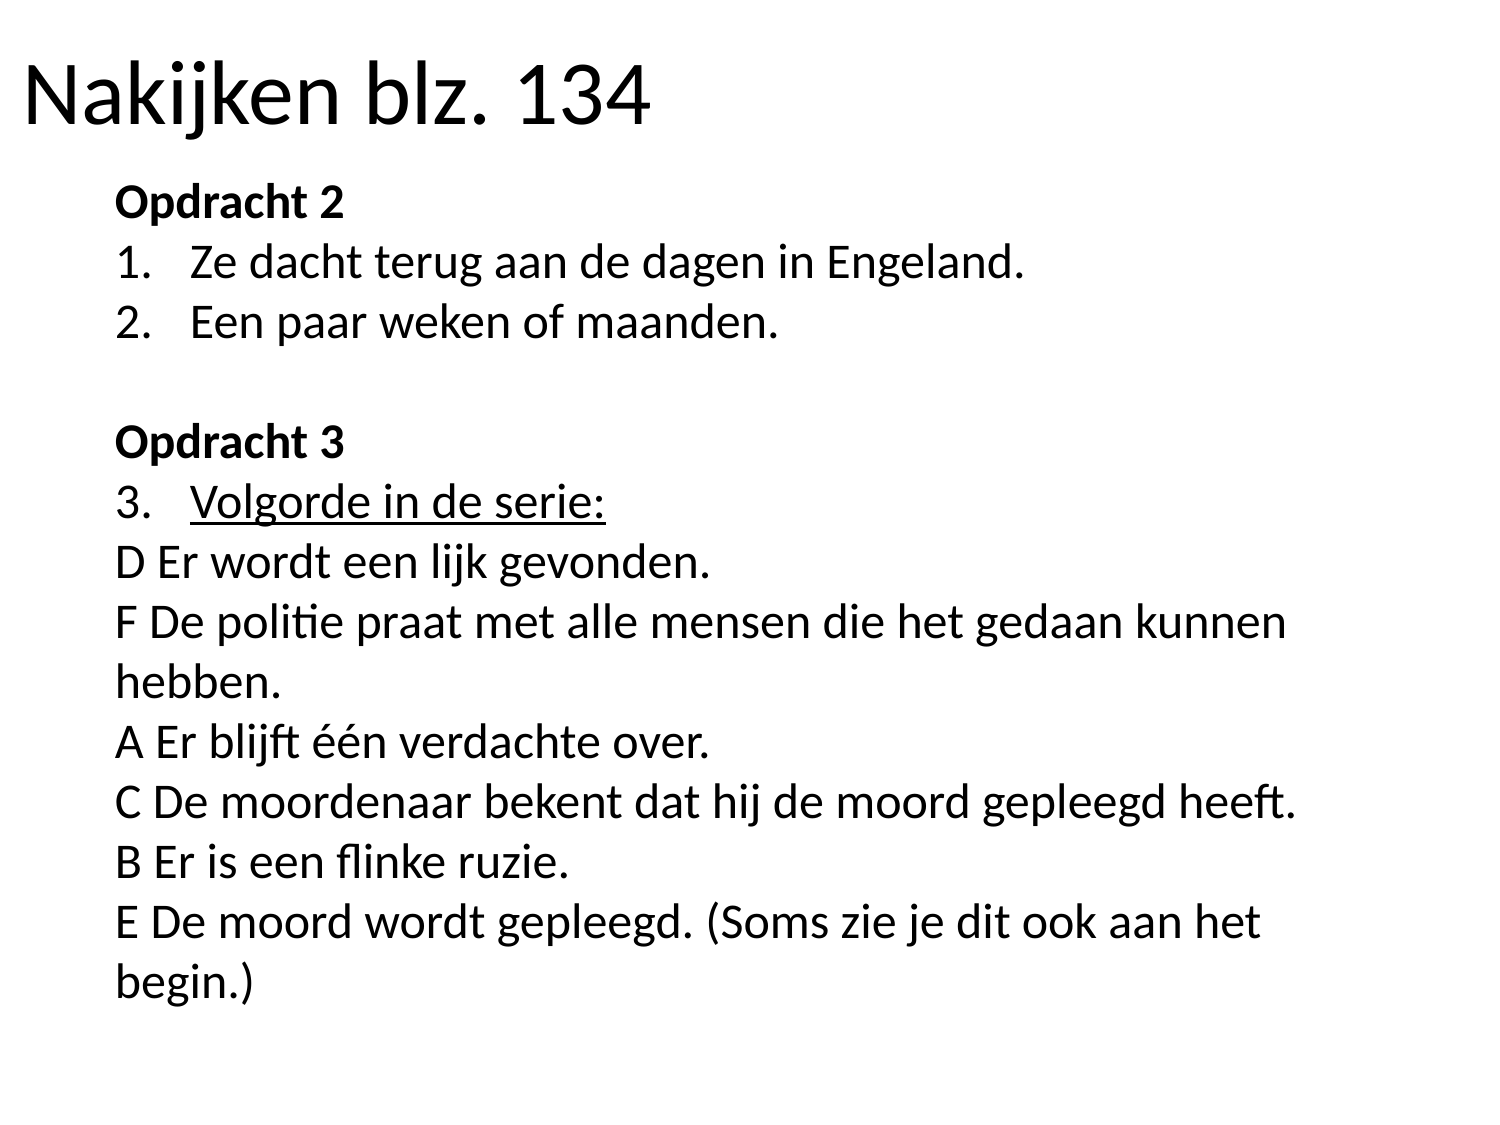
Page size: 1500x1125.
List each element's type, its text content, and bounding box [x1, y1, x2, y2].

title Nakijken blz. 134 [0, 0, 986, 209]
text_box Opdracht 2 Ze dacht terug aan de dagen in Engeland. Een paar weken of maanden. Opdracht 3 Volgorde in de serie: D Er wordt een lijk gevonden. F De politie praat met alle mensen die het gedaan kunnen hebben. A Er blijft één verdachte over. C De moordenaar bekent dat hij de moord gepleegd heeft. B Er is een flinke ruzie. E De moord wordt gepleegd. (Soms zie je dit ook aan het begin.) [100, 160, 1388, 1086]
